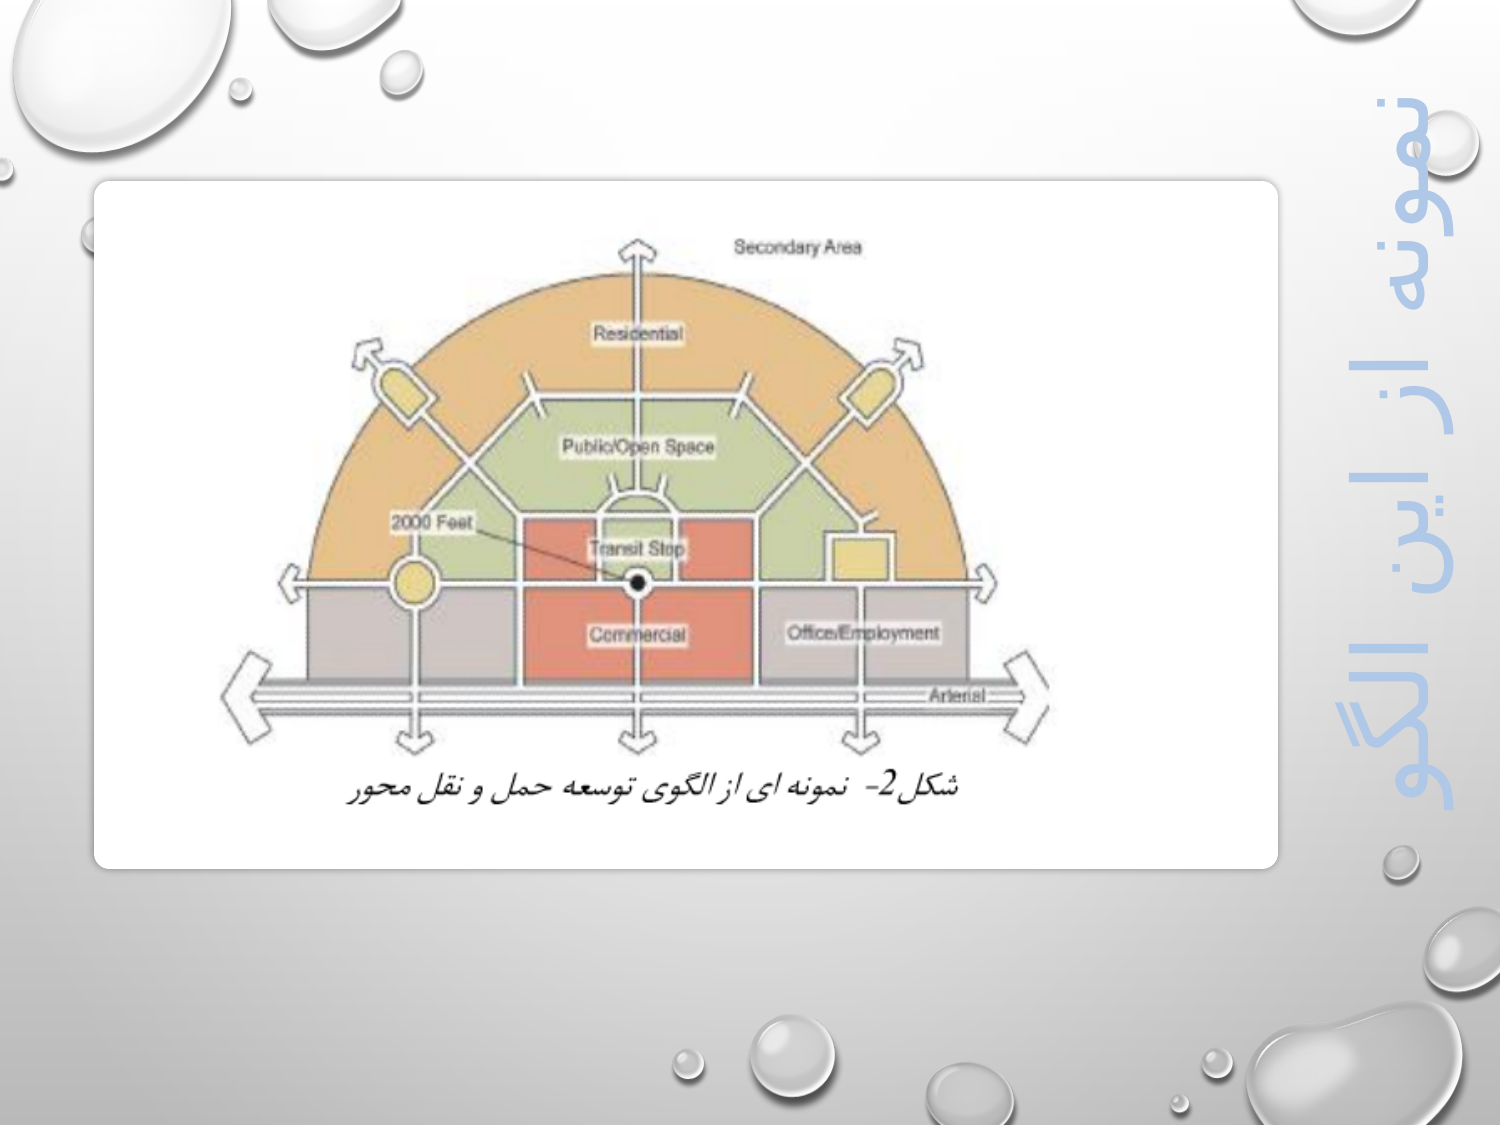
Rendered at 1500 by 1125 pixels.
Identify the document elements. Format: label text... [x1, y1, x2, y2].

title نمونه از این الگو [1325, 75, 1465, 963]
picture [0, 0, 1500, 1125]
